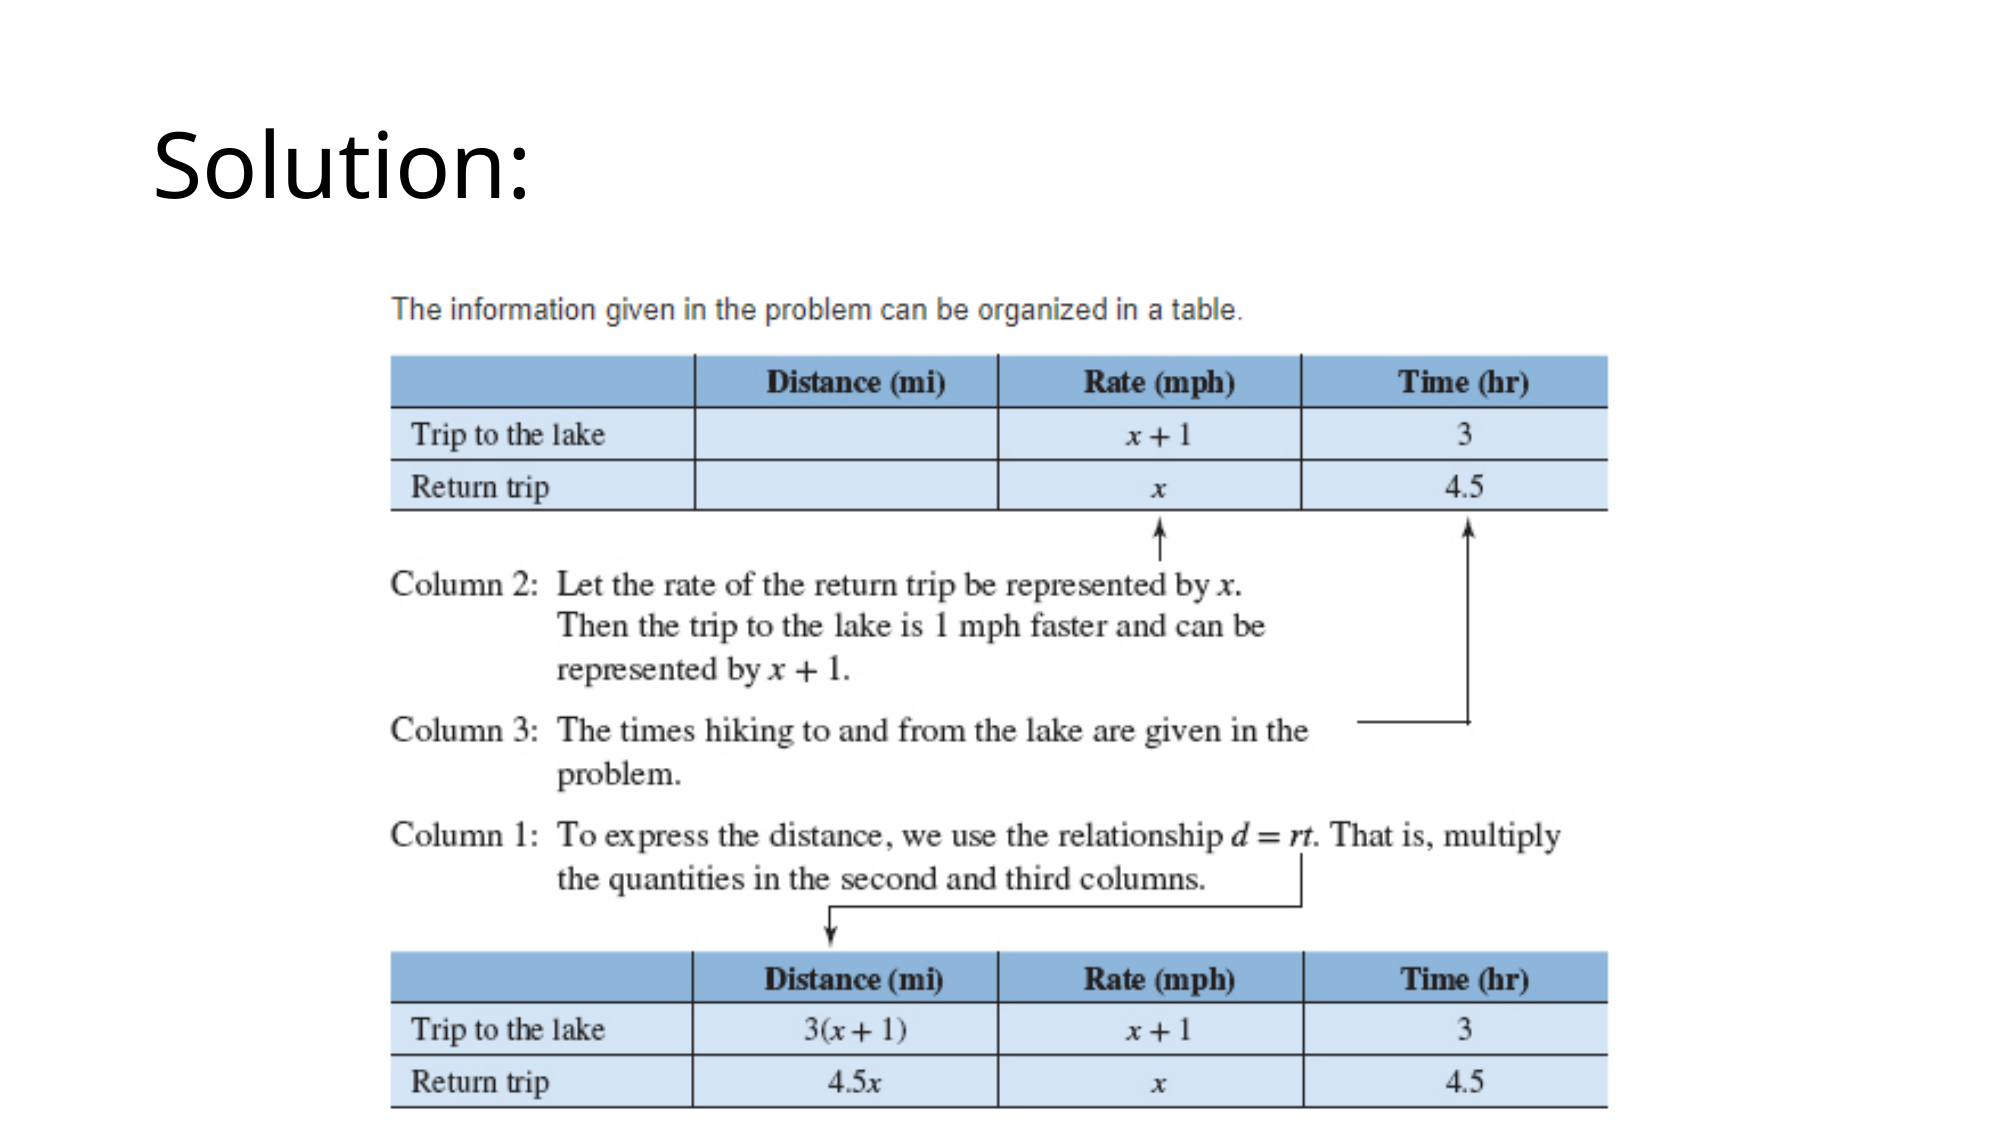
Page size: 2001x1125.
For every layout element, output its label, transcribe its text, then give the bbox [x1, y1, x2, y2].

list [380, 277, 1620, 1125]
title Solution: [137, 59, 1863, 278]
